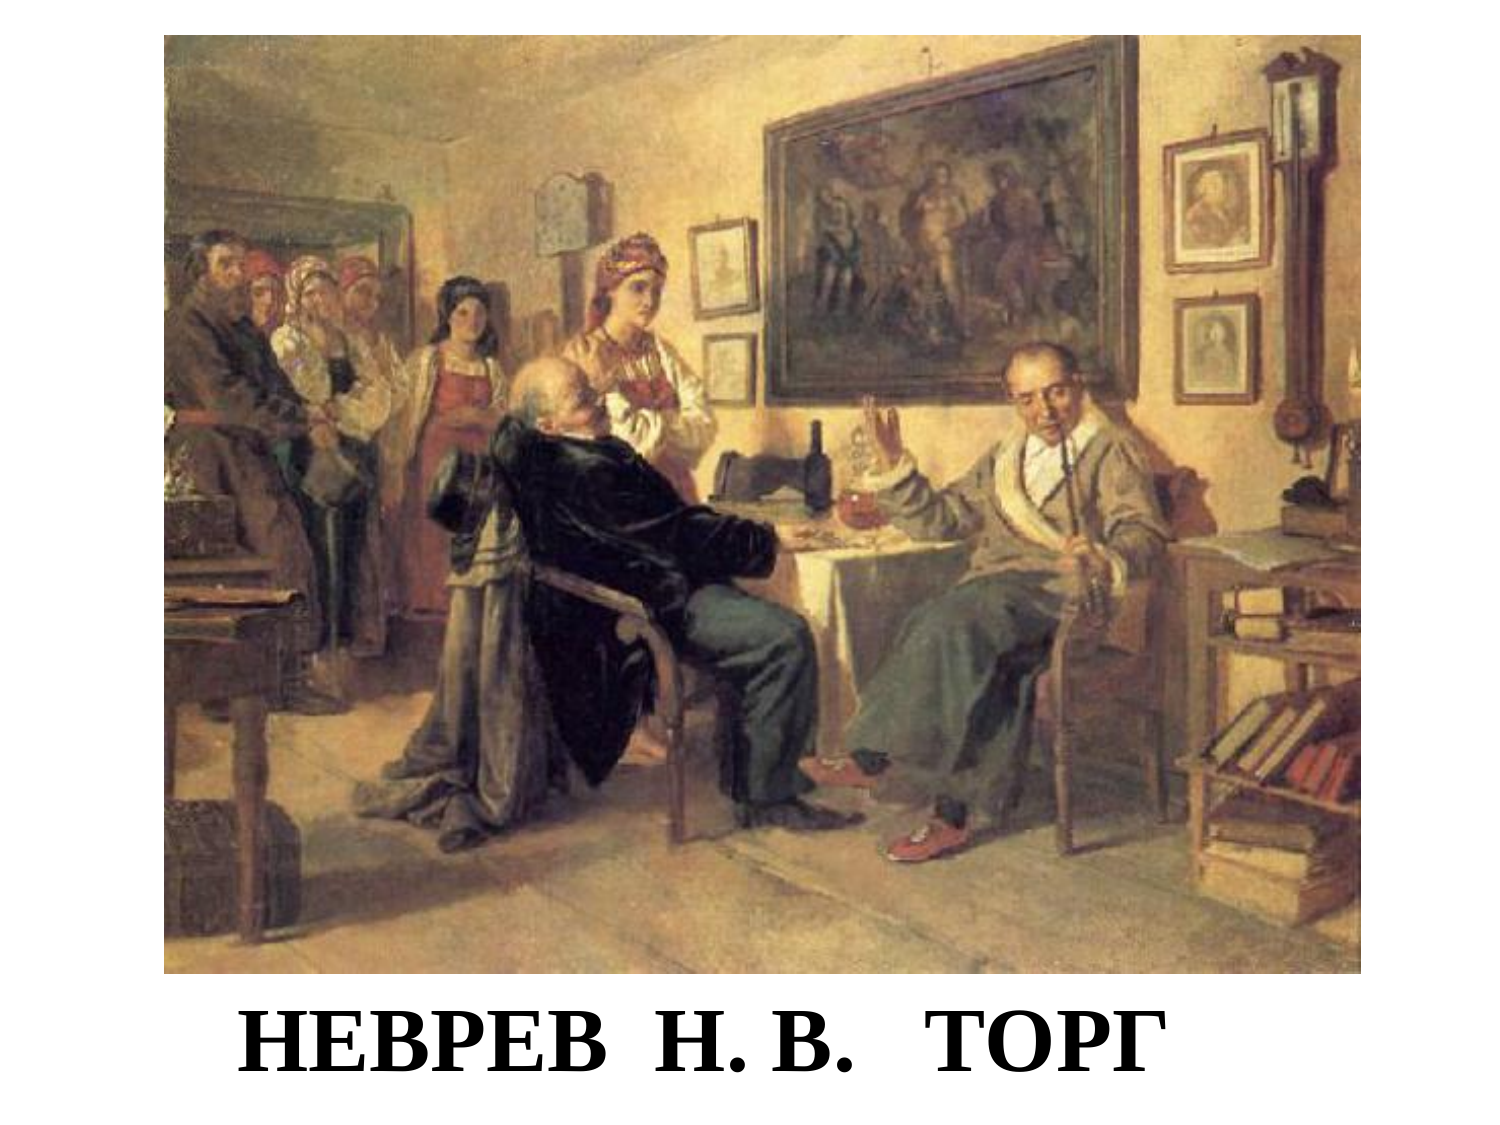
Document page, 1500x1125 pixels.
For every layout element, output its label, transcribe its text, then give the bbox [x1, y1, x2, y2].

picture [163, 34, 1361, 975]
text_box НЕВРЕВ Н. В. ТОРГ [222, 982, 1196, 1098]
